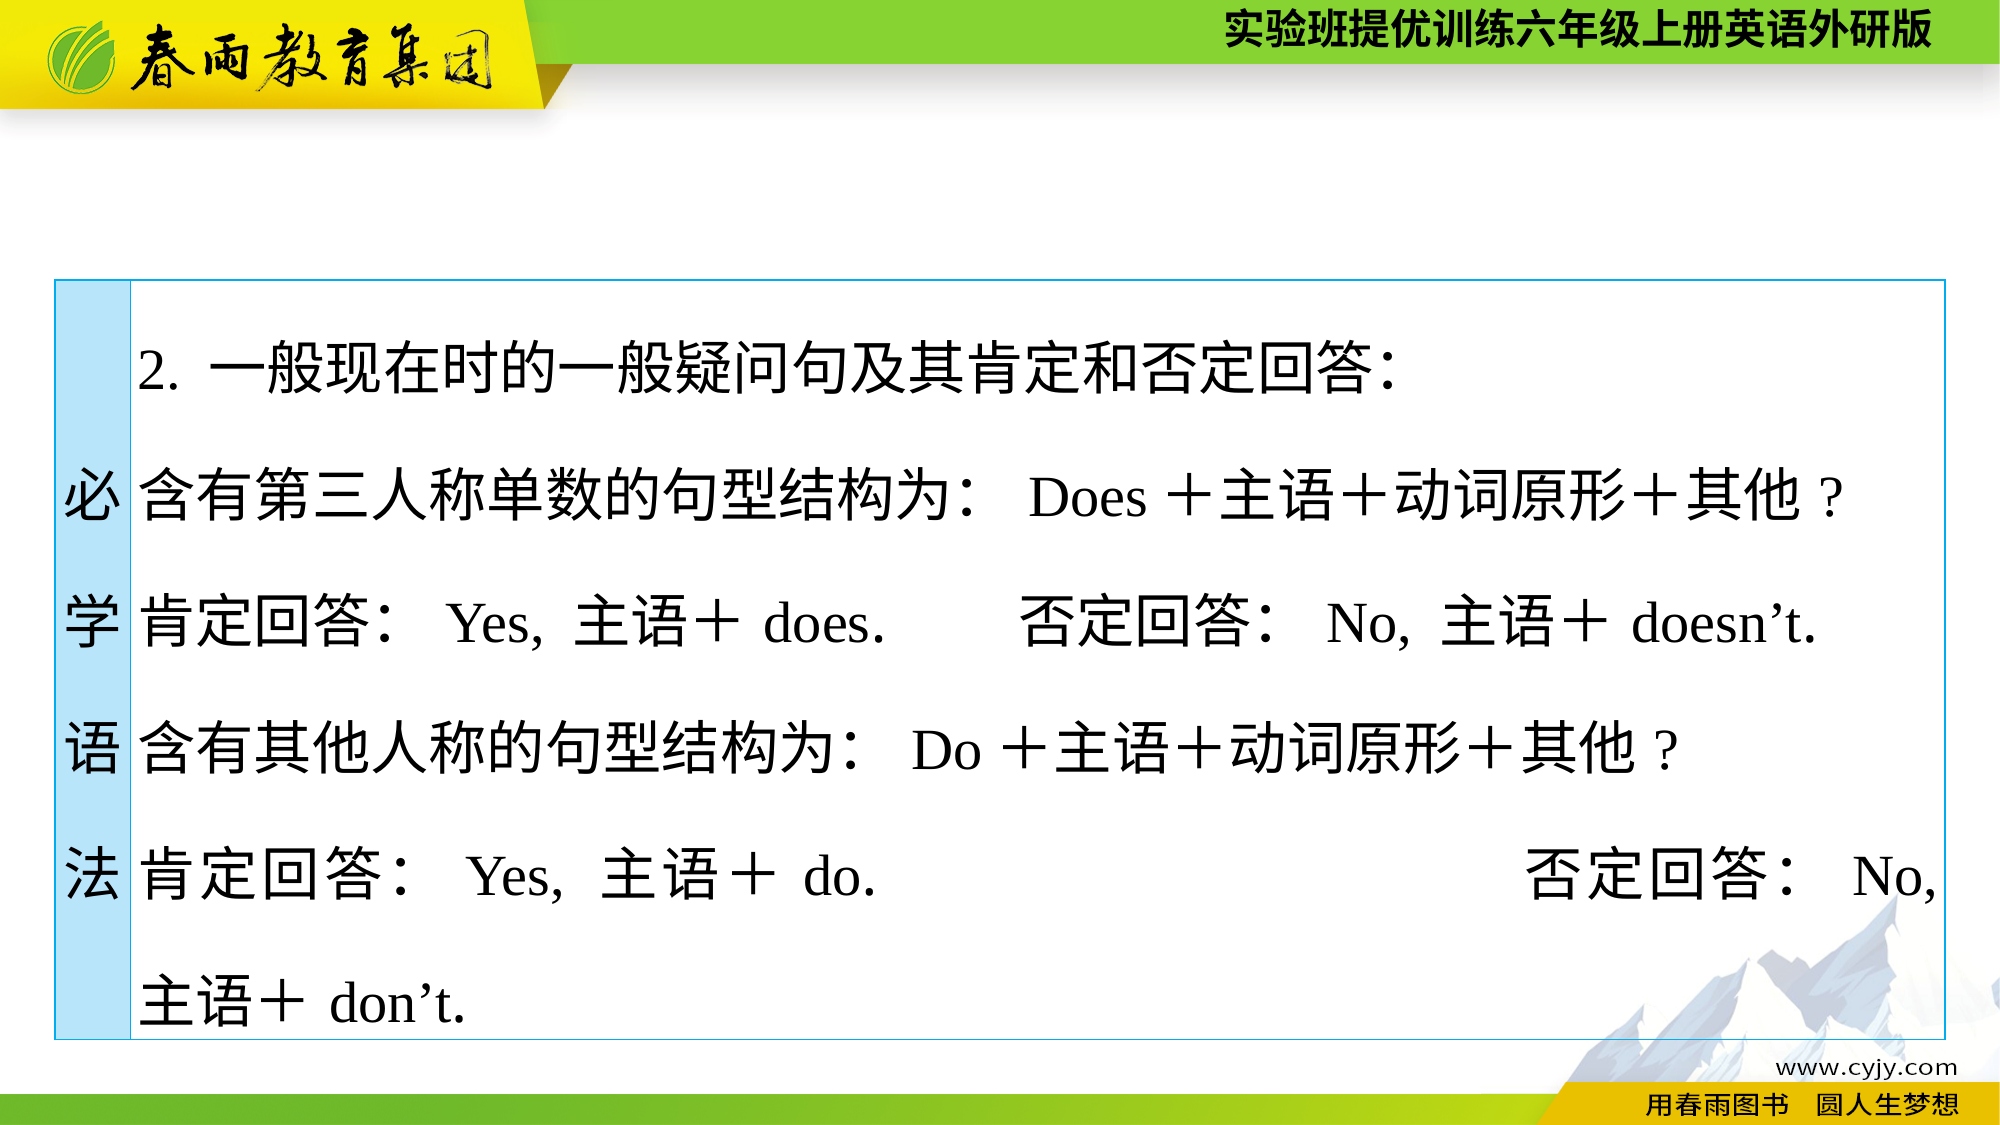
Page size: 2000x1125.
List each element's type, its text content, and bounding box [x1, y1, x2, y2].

table_header 必 学 语 法 [56, 281, 130, 1039]
picture [0, 0, 2000, 1125]
table_header 2. 一般现在时的一般疑问句及其肯定和否定回答： 含有第三人称单数的句型结构为：Does＋主语＋动词原形＋其他? 肯定回答：Yes, 主语＋does. 否定回答：No, 主语＋doesn’t. 含有其他人称的句型结构为：Do＋主语＋动词原形＋其他? 肯定回答：Yes, 主语＋do. 否定回答：No, 主语＋don’t. [131, 281, 1944, 1039]
